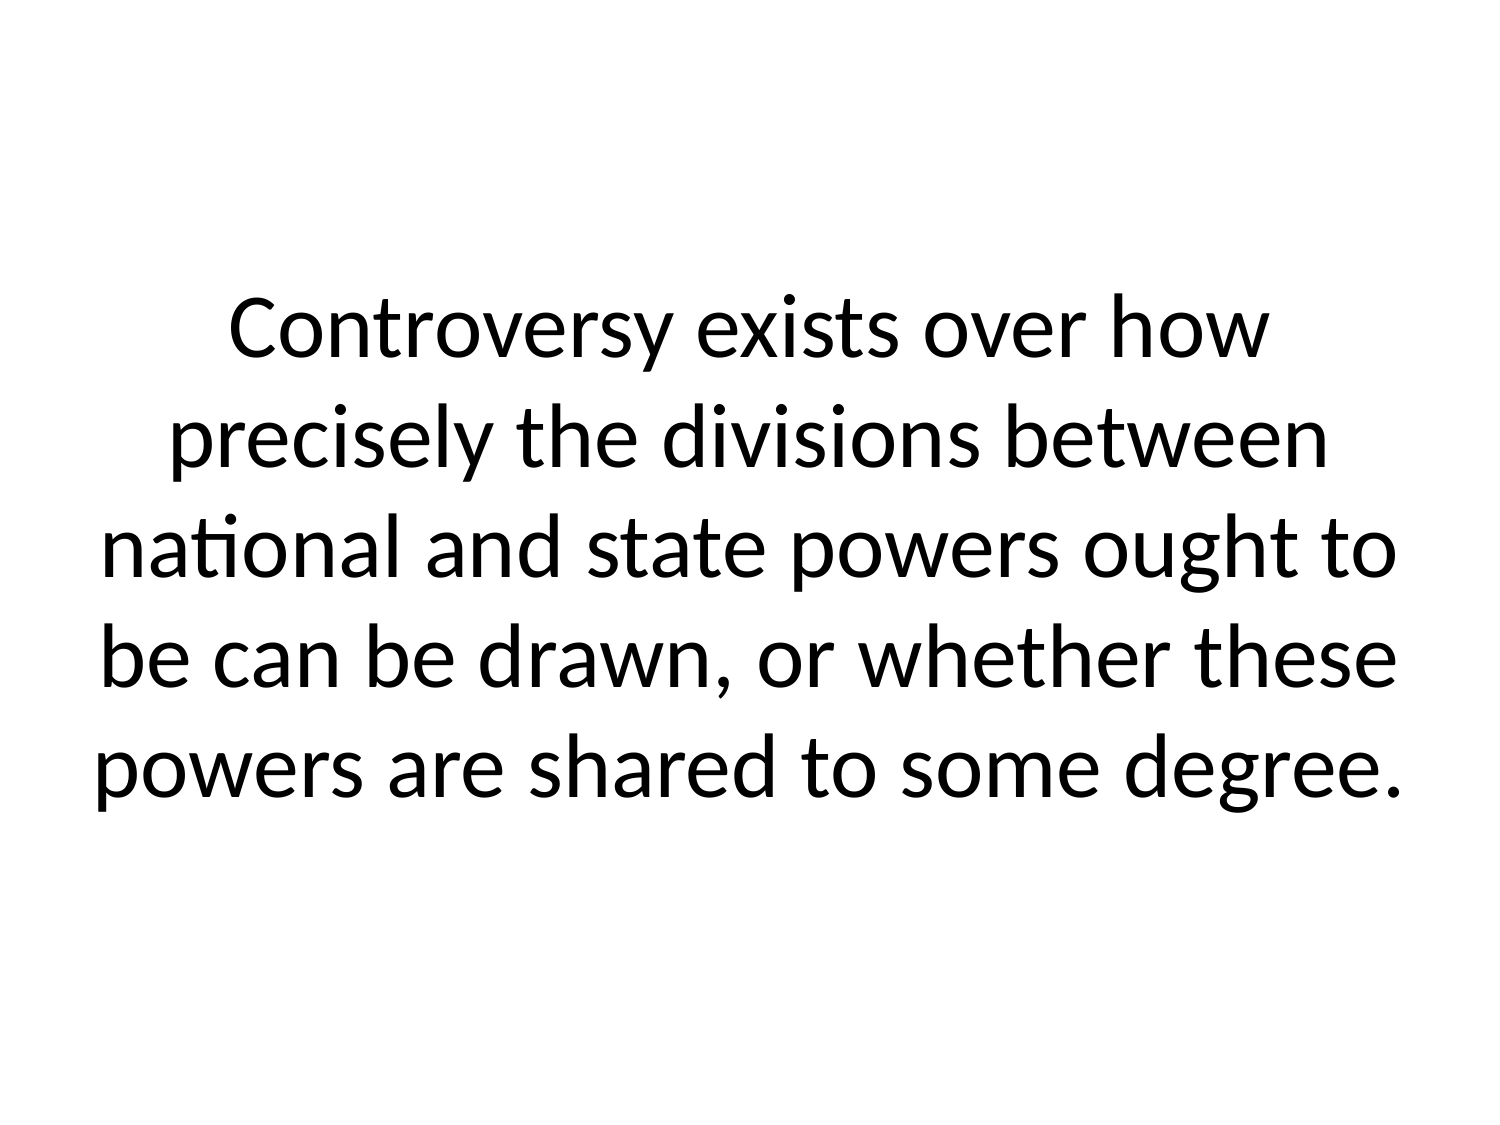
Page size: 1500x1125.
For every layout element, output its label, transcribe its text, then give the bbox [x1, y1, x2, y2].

title Controversy exists over how precisely the divisions between national and state powers ought to be can be drawn, or whether these powers are shared to some degree. [74, 44, 1426, 1038]
